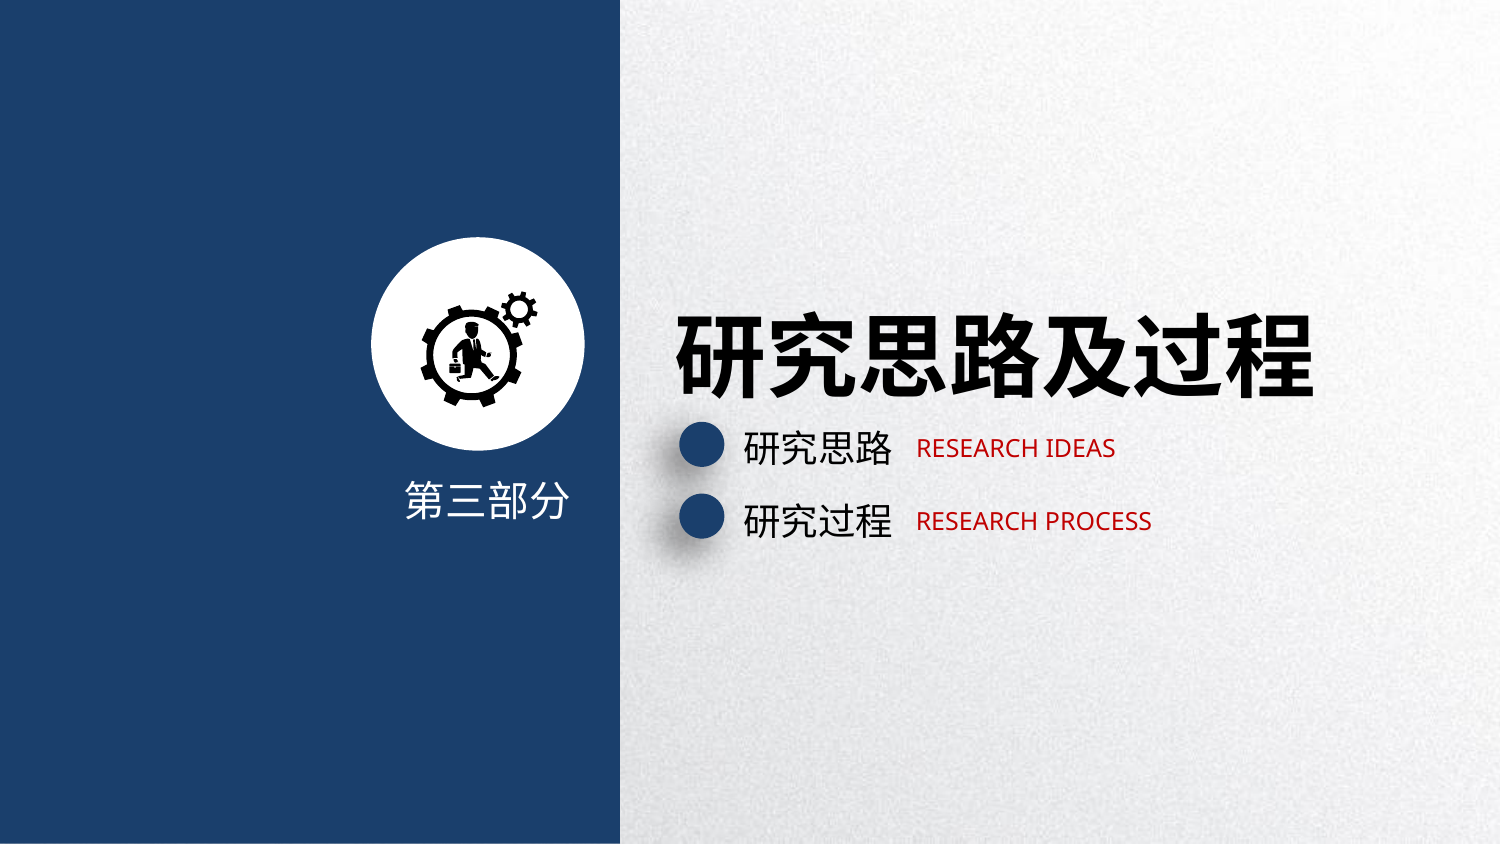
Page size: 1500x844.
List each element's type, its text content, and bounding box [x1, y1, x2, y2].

text_box RESEARCH IDEAS [901, 425, 1132, 470]
text_box [677, 419, 727, 469]
text_box 研究过程 [730, 490, 909, 551]
text_box 研究思路及过程 [659, 290, 1332, 416]
text_box 第三部分 [403, 475, 585, 526]
text_box RESEARCH PROCESS [901, 498, 1168, 544]
text_box [677, 491, 727, 541]
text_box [370, 236, 585, 451]
text_box [0, 0, 622, 844]
text_box 研究思路 [728, 417, 909, 477]
picture [622, 0, 1500, 844]
